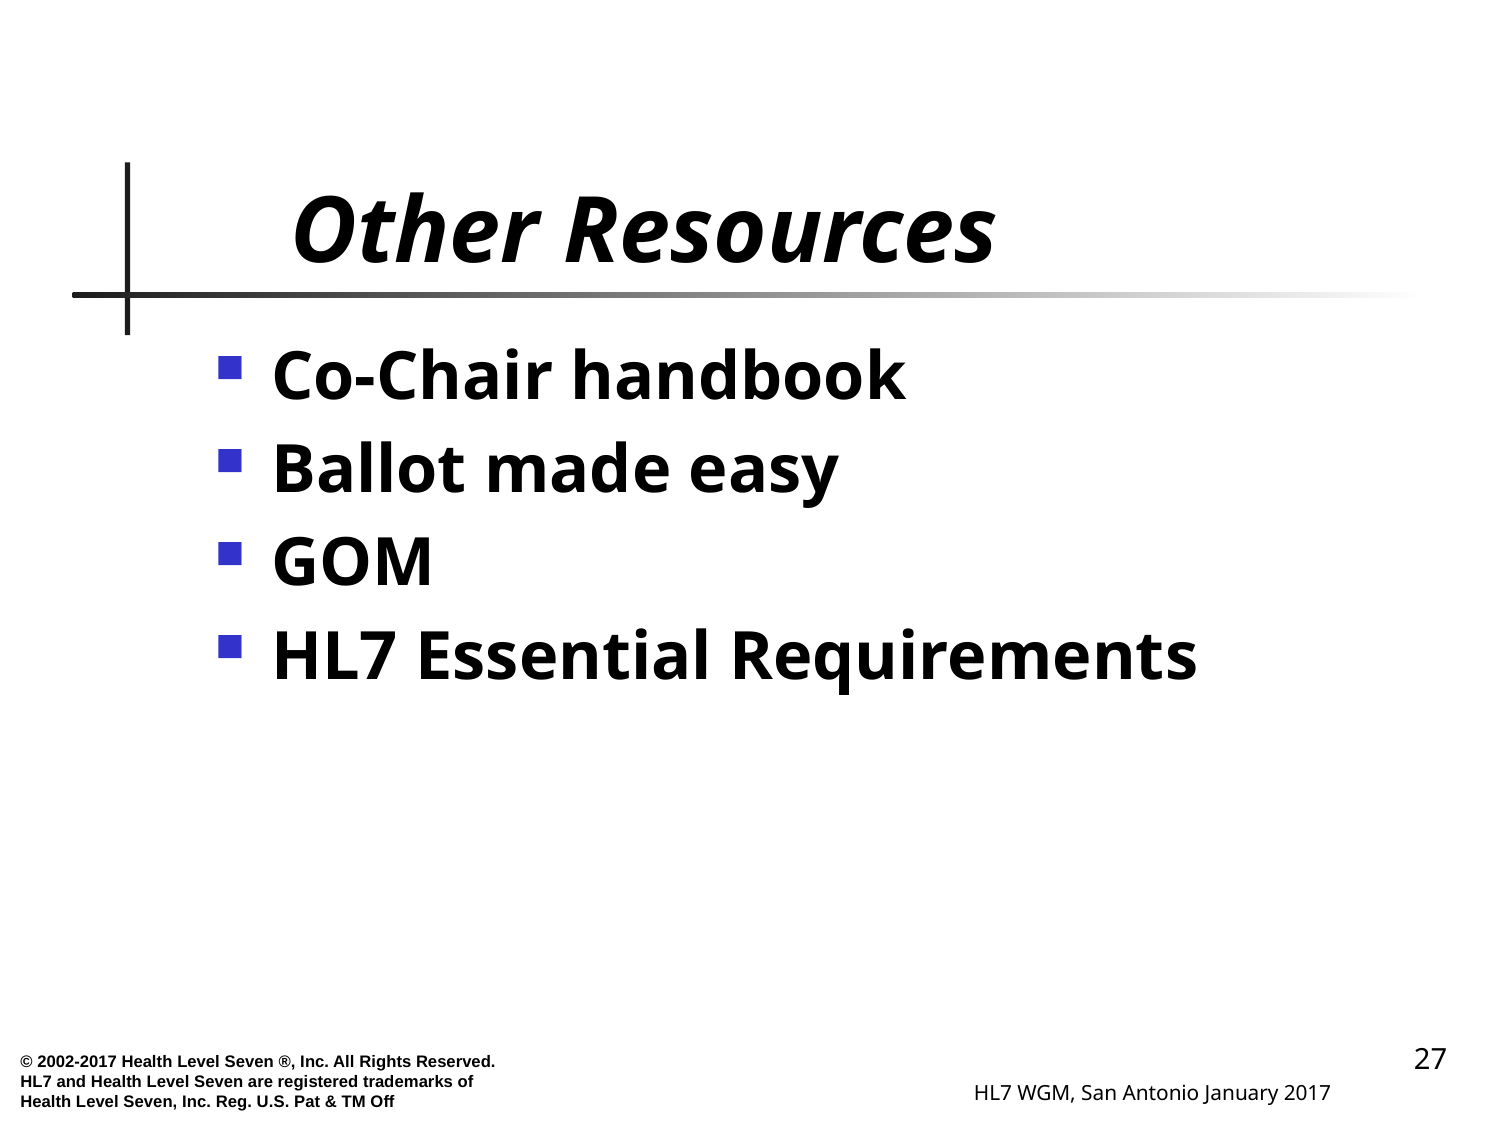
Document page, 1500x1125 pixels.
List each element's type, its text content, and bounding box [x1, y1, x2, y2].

list Co-Chair handbook Ballot made easy GOM HL7 Essential Requirements [199, 324, 1476, 1001]
title Other Resources [274, 101, 1468, 289]
slide_number 27 [1149, 1012, 1463, 1088]
